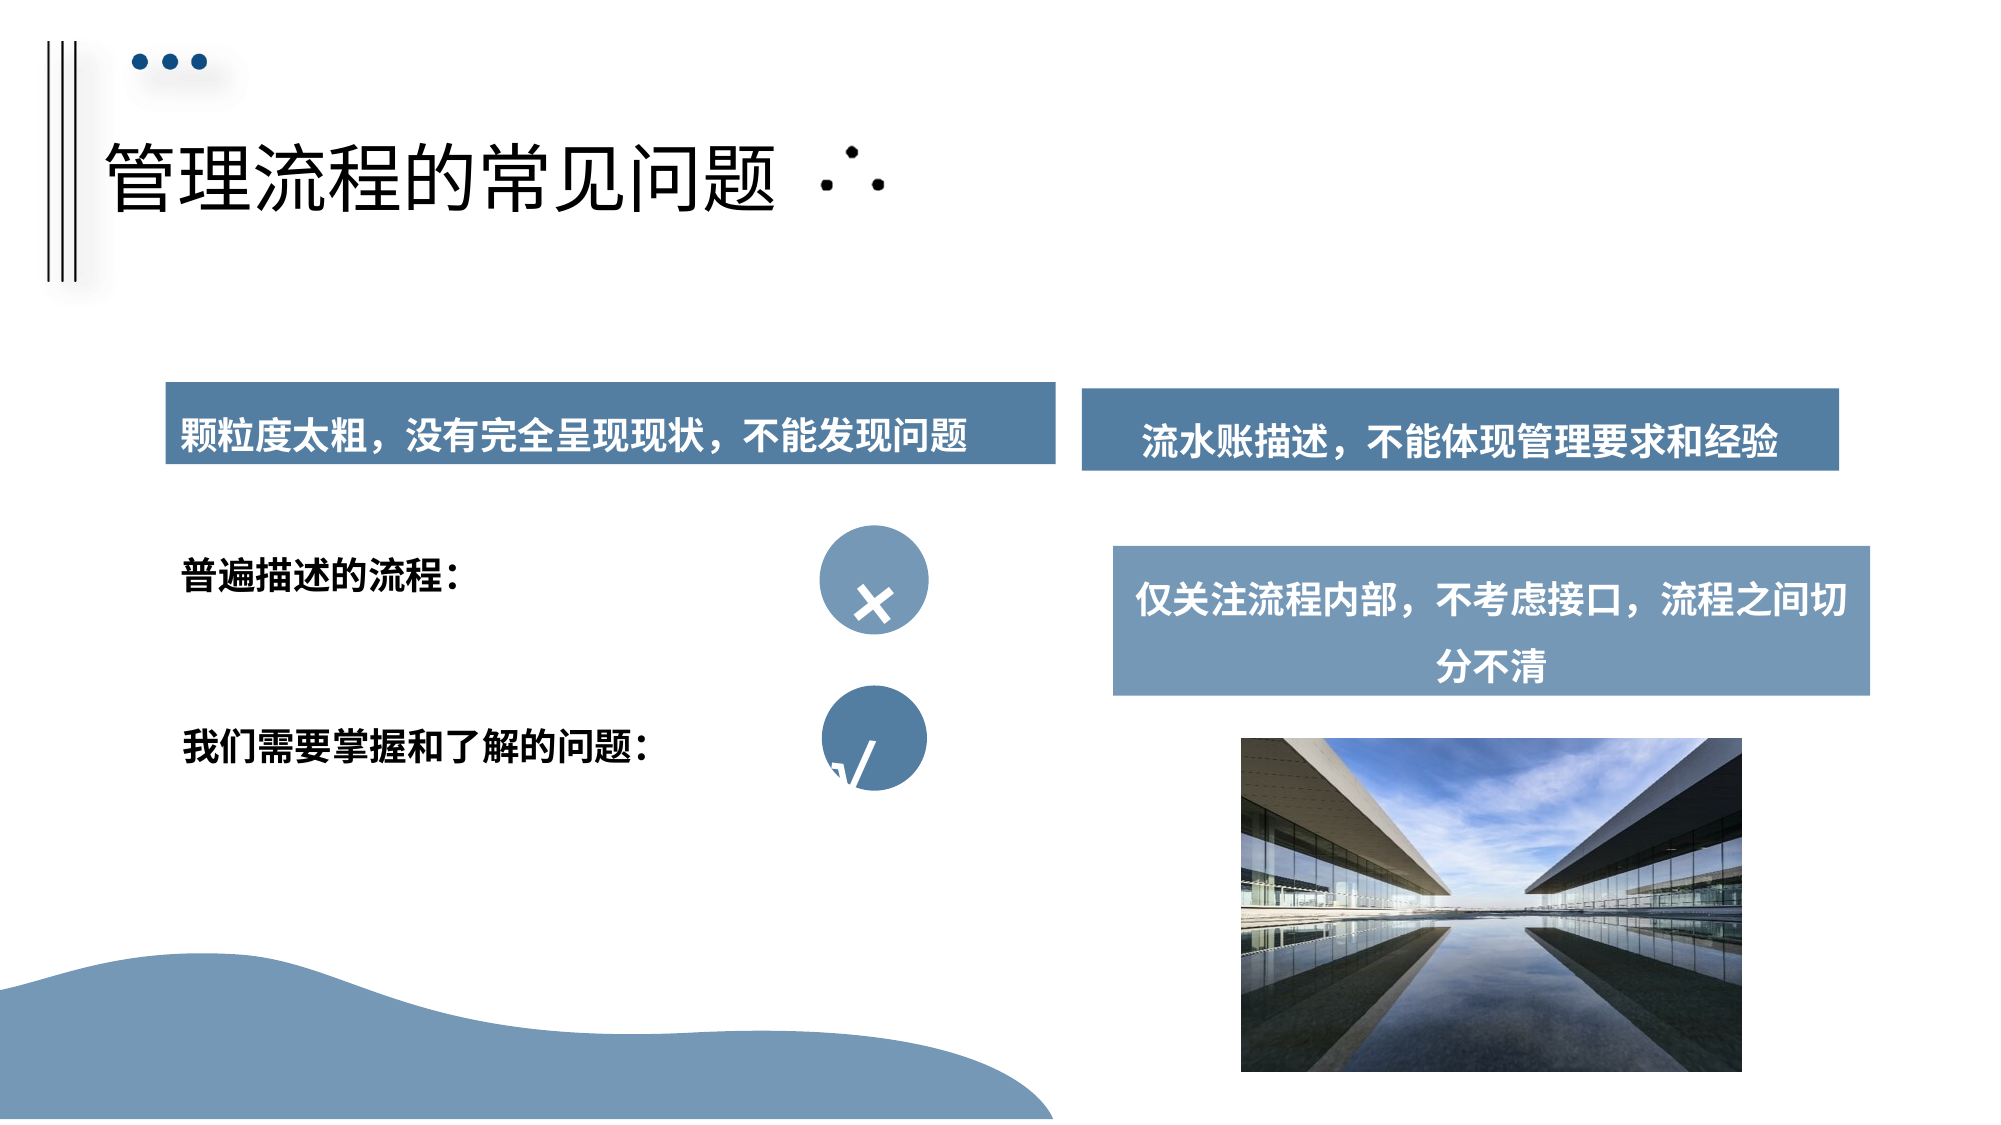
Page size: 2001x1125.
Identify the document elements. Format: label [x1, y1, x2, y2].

text_box [28, 11, 1075, 310]
text_box [0, 952, 1055, 1121]
text_box [1081, 388, 1871, 692]
text_box [119, 384, 1056, 891]
picture [1241, 738, 1742, 1073]
